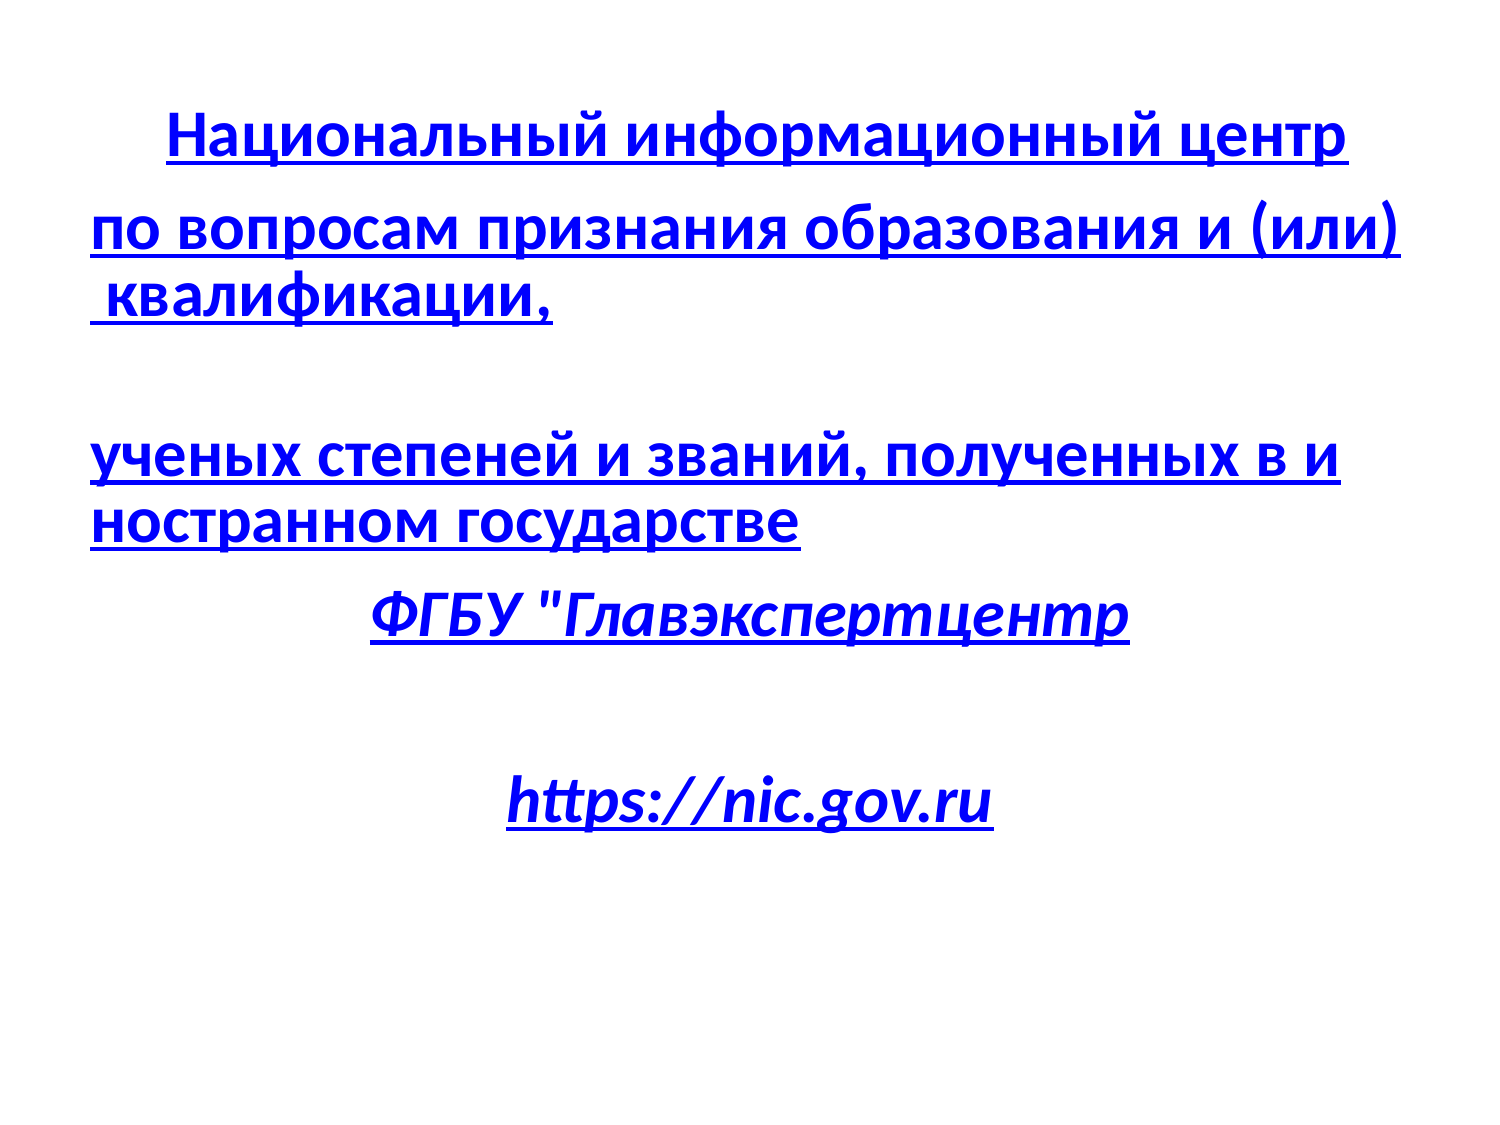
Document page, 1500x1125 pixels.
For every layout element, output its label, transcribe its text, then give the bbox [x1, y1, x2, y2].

list Национальный информационный центр по вопросам признания образования и (или) квалификации, ученых степеней и званий, полученных в иностранном государстве ФГБУ "Главэкспертцентр https://nic.gov.ru [75, 82, 1425, 1005]
